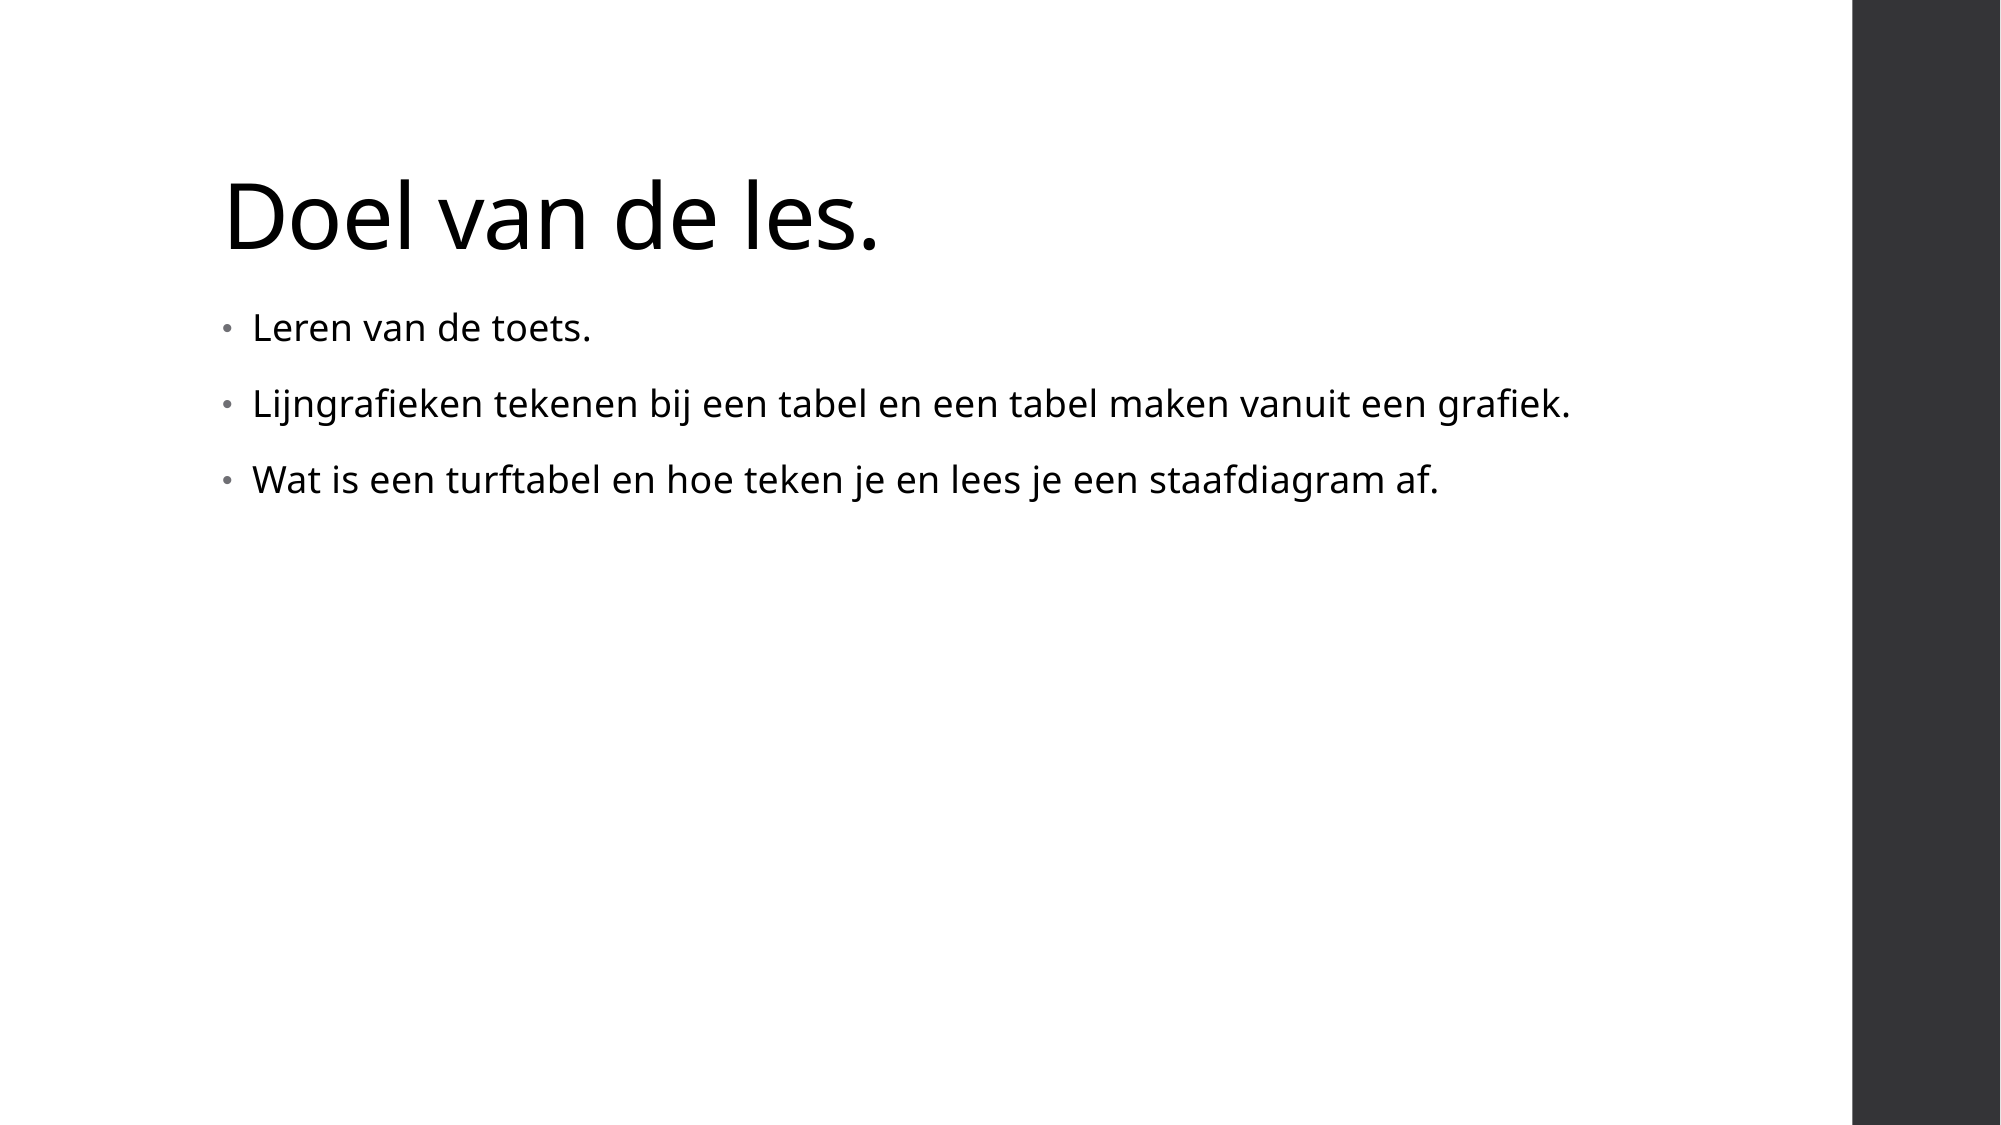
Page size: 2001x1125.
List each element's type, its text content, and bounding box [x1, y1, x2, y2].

title Doel van de les. [206, 60, 1797, 278]
list Leren van de toets. Lijngrafieken tekenen bij een tabel en een tabel maken vanuit een grafiek. Wat is een turftabel en hoe teken je en lees je een staafdiagram af. [206, 299, 1617, 1014]
